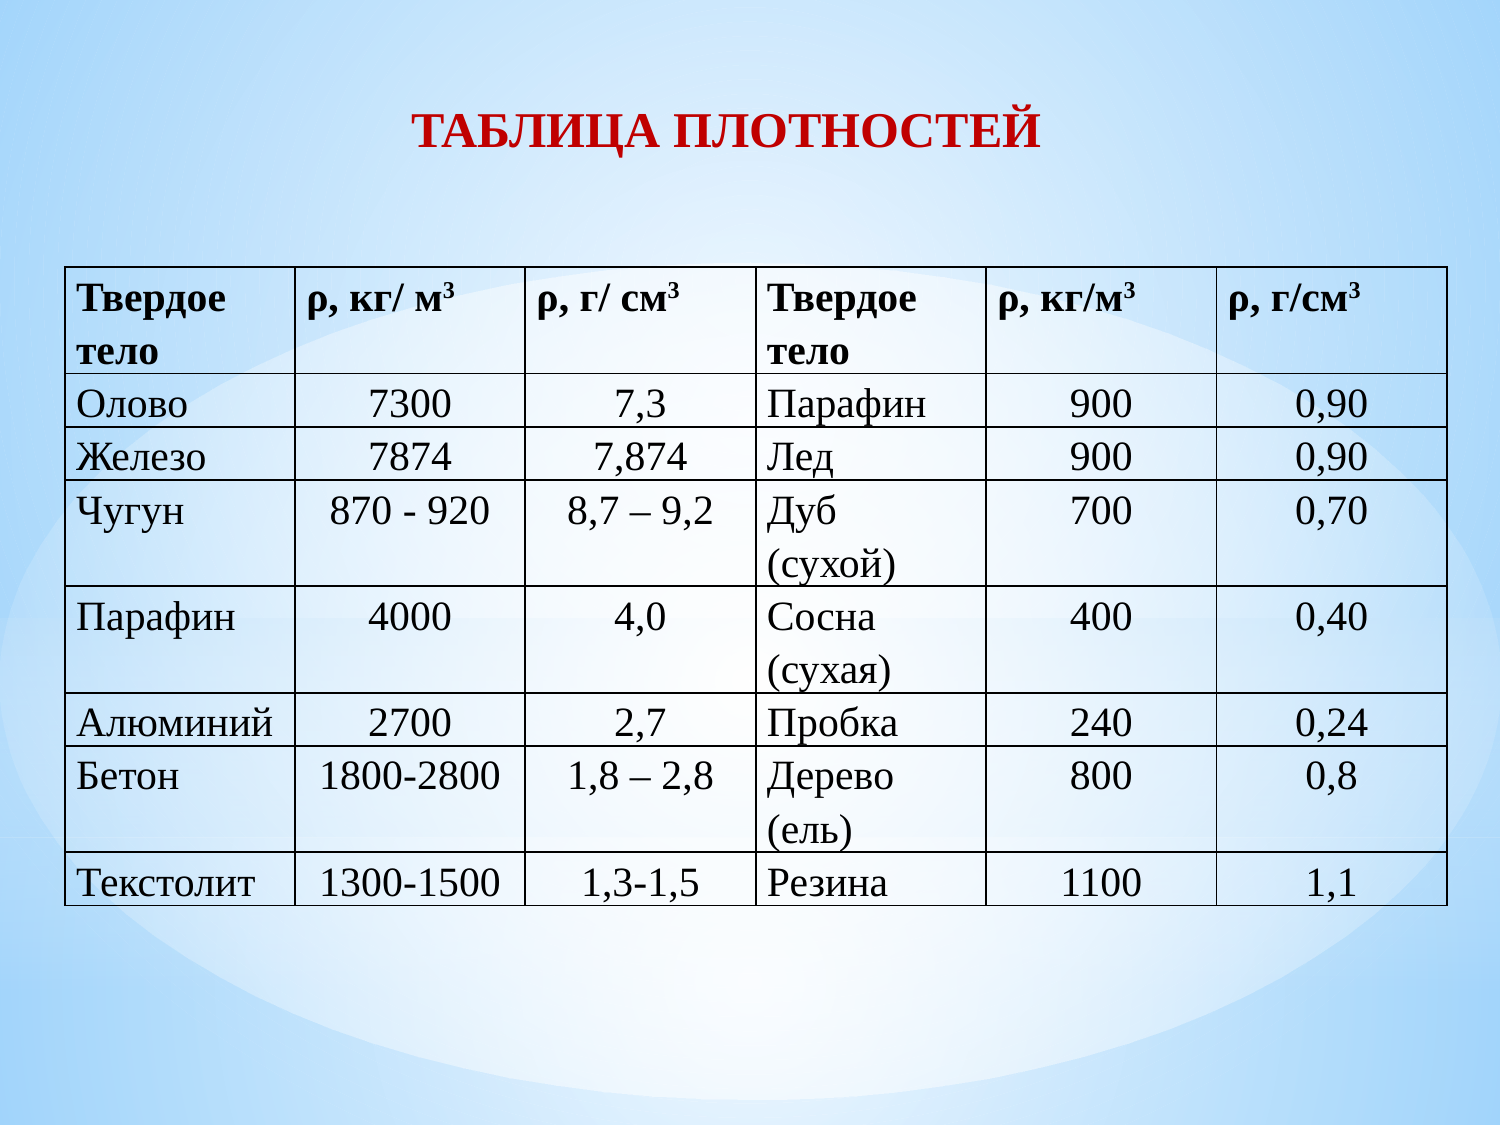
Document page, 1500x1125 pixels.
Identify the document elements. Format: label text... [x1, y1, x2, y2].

table_cell 7,874 [526, 428, 755, 479]
table_cell Чугун [66, 481, 294, 585]
table_cell Дерево (ель) [757, 747, 985, 851]
table_cell 1100 [987, 853, 1216, 905]
table_cell Олово [66, 374, 294, 426]
table_cell 1800-2800 [296, 747, 524, 851]
table_cell Парафин [757, 374, 985, 426]
table_header ρ, г/см3 [1217, 268, 1446, 373]
table_header Твердое тело [66, 268, 294, 373]
table_cell 0,70 [1217, 481, 1446, 585]
table_cell Лед [757, 428, 985, 479]
table_cell 4,0 [526, 587, 755, 692]
table_cell Железо [66, 428, 294, 479]
table_cell Сосна (сухая) [757, 587, 985, 692]
table_cell 900 [987, 374, 1216, 426]
table_cell 1,8 – 2,8 [526, 747, 755, 851]
table_cell Парафин [66, 587, 294, 692]
table_cell 8,7 – 9,2 [526, 481, 755, 585]
table_cell Бетон [66, 747, 294, 851]
table_cell 800 [987, 747, 1216, 851]
table_cell 1,3-1,5 [526, 853, 755, 905]
table_cell 240 [987, 694, 1216, 745]
table_cell Пробка [757, 694, 985, 745]
table_header ρ, кг/ м3 [296, 268, 524, 373]
table_cell Дуб (сухой) [757, 481, 985, 585]
table_cell 900 [987, 428, 1216, 479]
table_cell 0,8 [1217, 747, 1446, 851]
table_cell 2,7 [526, 694, 755, 745]
table_cell 700 [987, 481, 1216, 585]
table_header Твердое тело [757, 268, 985, 373]
table_cell 2700 [296, 694, 524, 745]
table_cell Резина [757, 853, 985, 905]
table_cell 0,90 [1217, 374, 1446, 426]
table_cell 0,40 [1217, 587, 1446, 692]
table_cell 1300-1500 [296, 853, 524, 905]
table_cell 1,1 [1217, 853, 1446, 905]
table_header ρ, г/ см3 [526, 268, 755, 373]
table_cell 400 [987, 587, 1216, 692]
table_cell 0,24 [1217, 694, 1446, 745]
table_cell 7300 [296, 374, 524, 426]
table_cell 4000 [296, 587, 524, 692]
table_header ρ, кг/м3 [987, 268, 1216, 373]
table_cell 0,90 [1217, 428, 1446, 479]
table_cell Текстолит [66, 853, 294, 905]
text_box ТАБЛИЦА ПЛОТНОСТЕЙ [253, 90, 1199, 166]
table_cell 870 - 920 [296, 481, 524, 585]
table_cell 7874 [296, 428, 524, 479]
table_cell 7,3 [526, 374, 755, 426]
table_cell Алюминий [66, 694, 294, 745]
